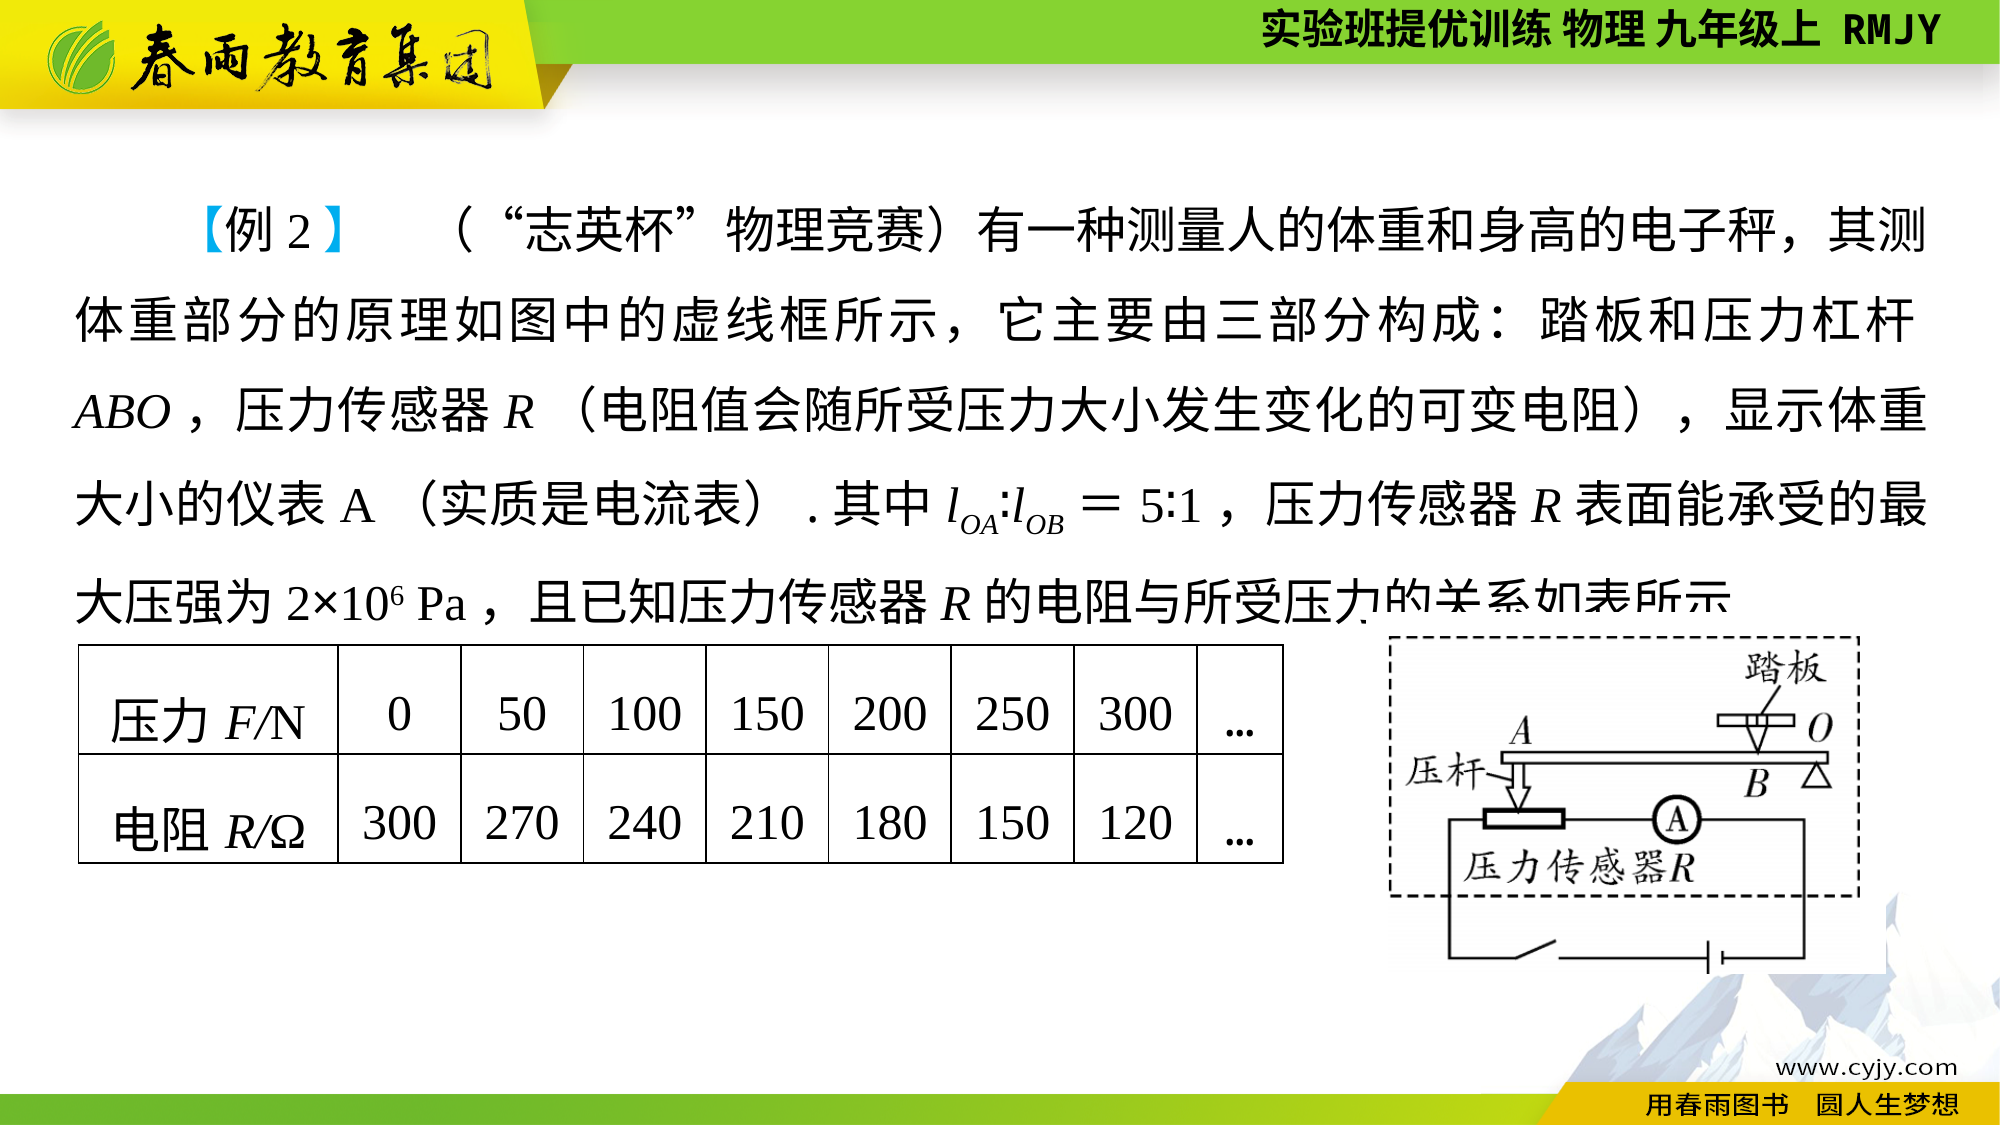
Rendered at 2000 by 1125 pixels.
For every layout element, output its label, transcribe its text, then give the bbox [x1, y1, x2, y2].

table_header 0 [339, 646, 460, 753]
table_header 300 [1075, 646, 1196, 753]
table_header … [1198, 646, 1282, 753]
table_cell 电阻R/Ω [79, 755, 337, 862]
table_cell 210 [707, 755, 828, 862]
table_cell 120 [1075, 755, 1196, 862]
table_header 200 [829, 646, 950, 753]
table_cell 240 [584, 755, 705, 862]
table_header 150 [707, 646, 828, 753]
table_cell … [1198, 755, 1282, 862]
picture [0, 0, 2000, 1125]
list 【例2】 （“志英杯”物理竞赛）有一种测量人的体重和身高的电子秤，其测体重部分的原理如图中的虚线框所示，它主要由三部分构成：踏板和压力杠杆ABO，压力传感器R（电阻值会随所受压力大小发生变化的可变电阻），显示体重大小的仪表A（实质是电流表）.其中lOA∶lOB＝5∶1，压力传感器R表面能承受的最大压强为2×106 Pa，且已知压力传感器R的电阻与所受压力的关系如表所示. [59, 160, 1944, 619]
table_cell 150 [952, 755, 1073, 862]
table_cell 300 [339, 755, 460, 862]
table_header 100 [584, 646, 705, 753]
table_header 50 [462, 646, 583, 753]
table_header 压力F/N [79, 646, 337, 753]
table_cell 180 [829, 755, 950, 862]
table_header 250 [952, 646, 1073, 753]
table_cell 270 [462, 755, 583, 862]
